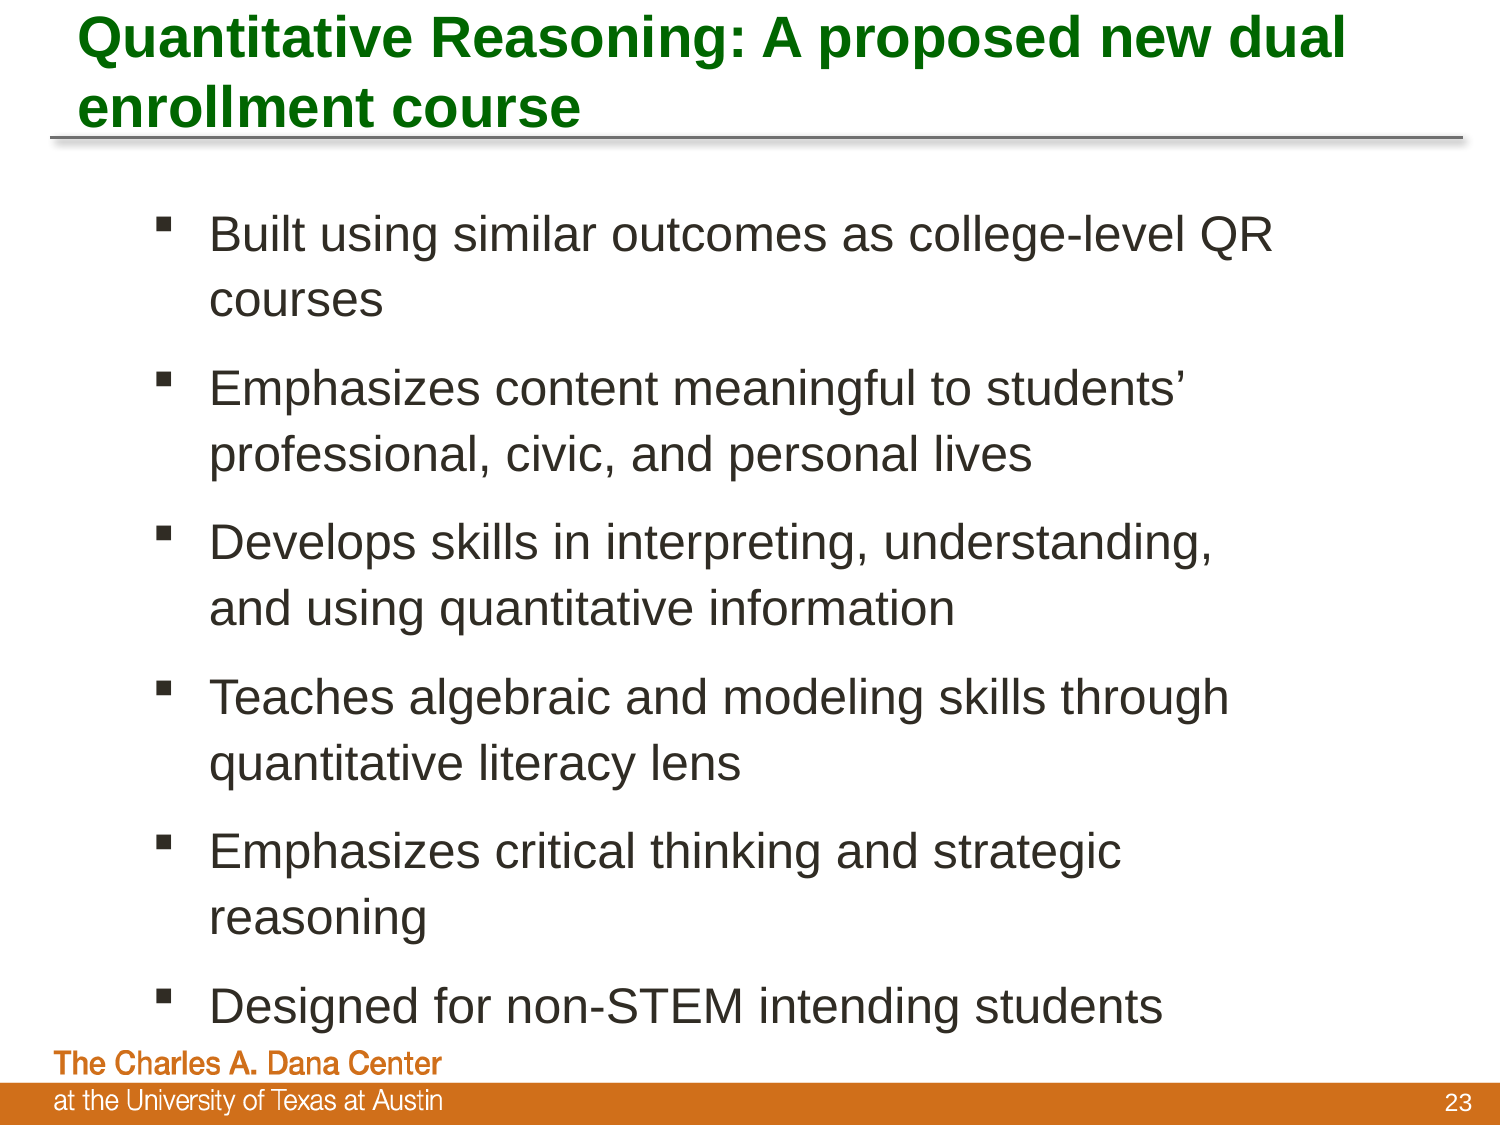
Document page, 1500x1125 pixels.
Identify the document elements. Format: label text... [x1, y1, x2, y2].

text_box Quantitative Reasoning: A proposed new dual enrollment course [62, 26, 1500, 113]
picture [0, 1050, 1500, 1125]
slide_number 23 [1412, 1078, 1488, 1117]
list Built using similar outcomes as college-level QR courses Emphasizes content meaningful to students’ professional, civic, and personal lives Develops skills in interpreting, understanding, and using quantitative information Teaches algebraic and modeling skills through quantitative literacy lens Emphasizes critical thinking and strategic reasoning Designed for non-STEM intending students [137, 187, 1325, 1000]
